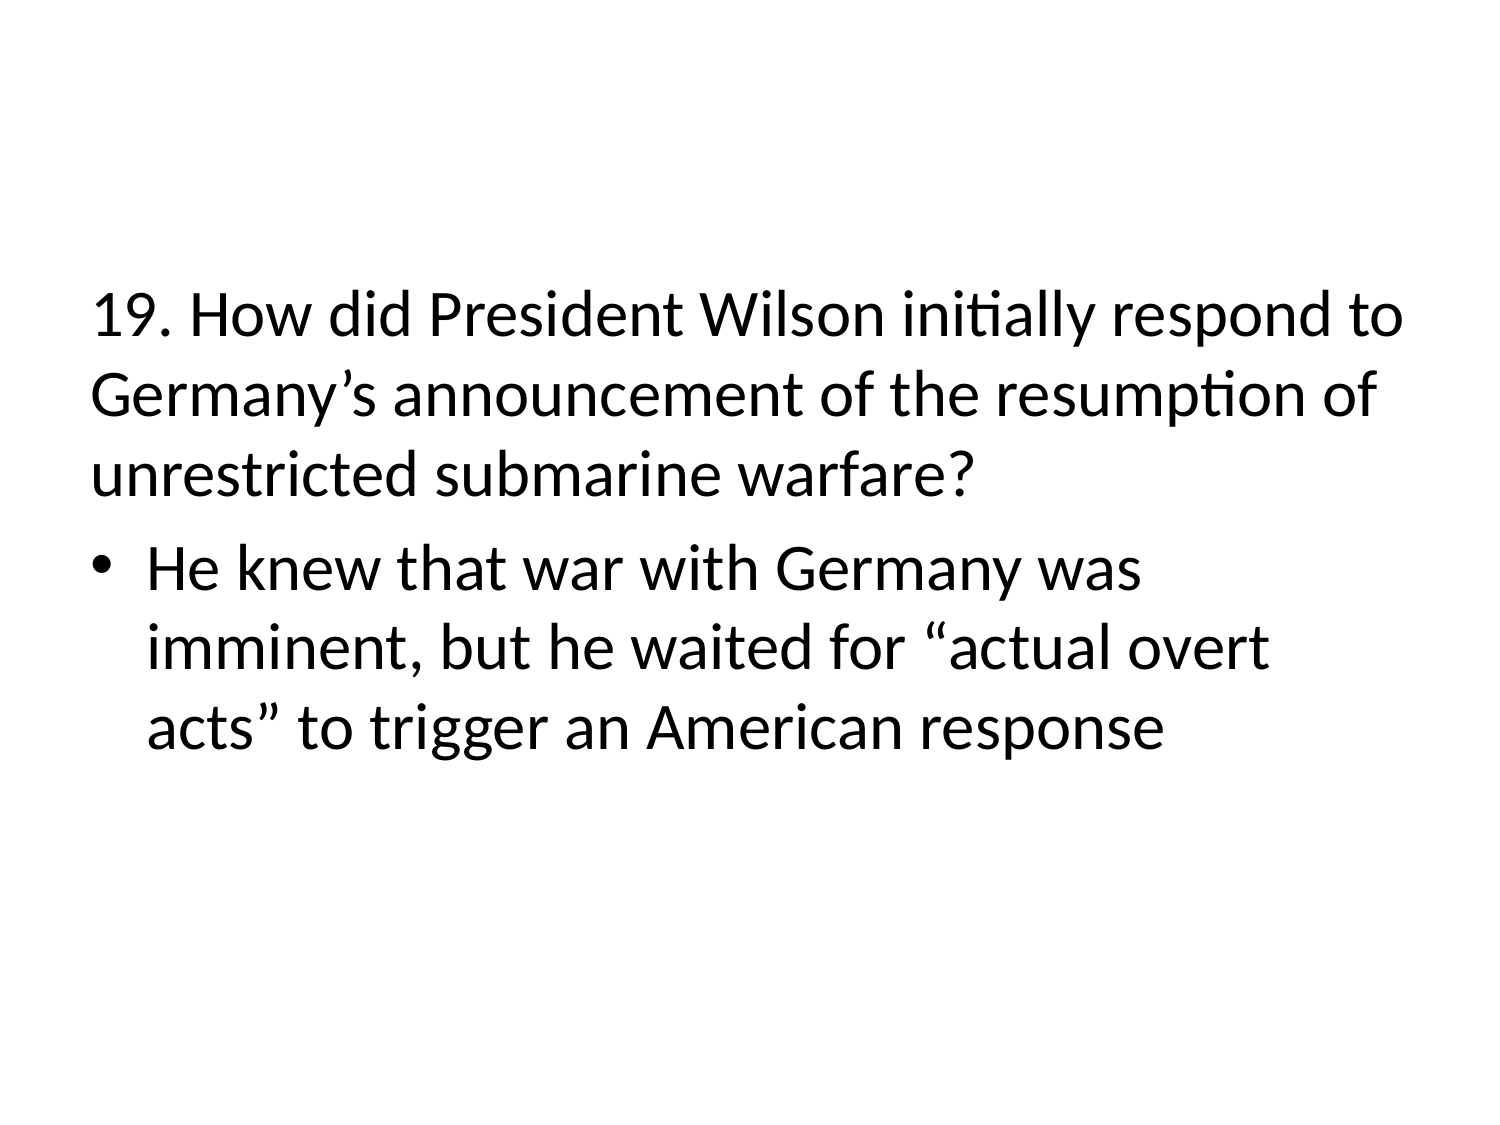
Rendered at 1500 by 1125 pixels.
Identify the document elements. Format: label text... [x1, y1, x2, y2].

list 19. How did President Wilson initially respond to Germany’s announcement of the resumption of unrestricted submarine warfare? He knew that war with Germany was imminent, but he waited for “actual overt acts” to trigger an American response [75, 262, 1425, 1005]
